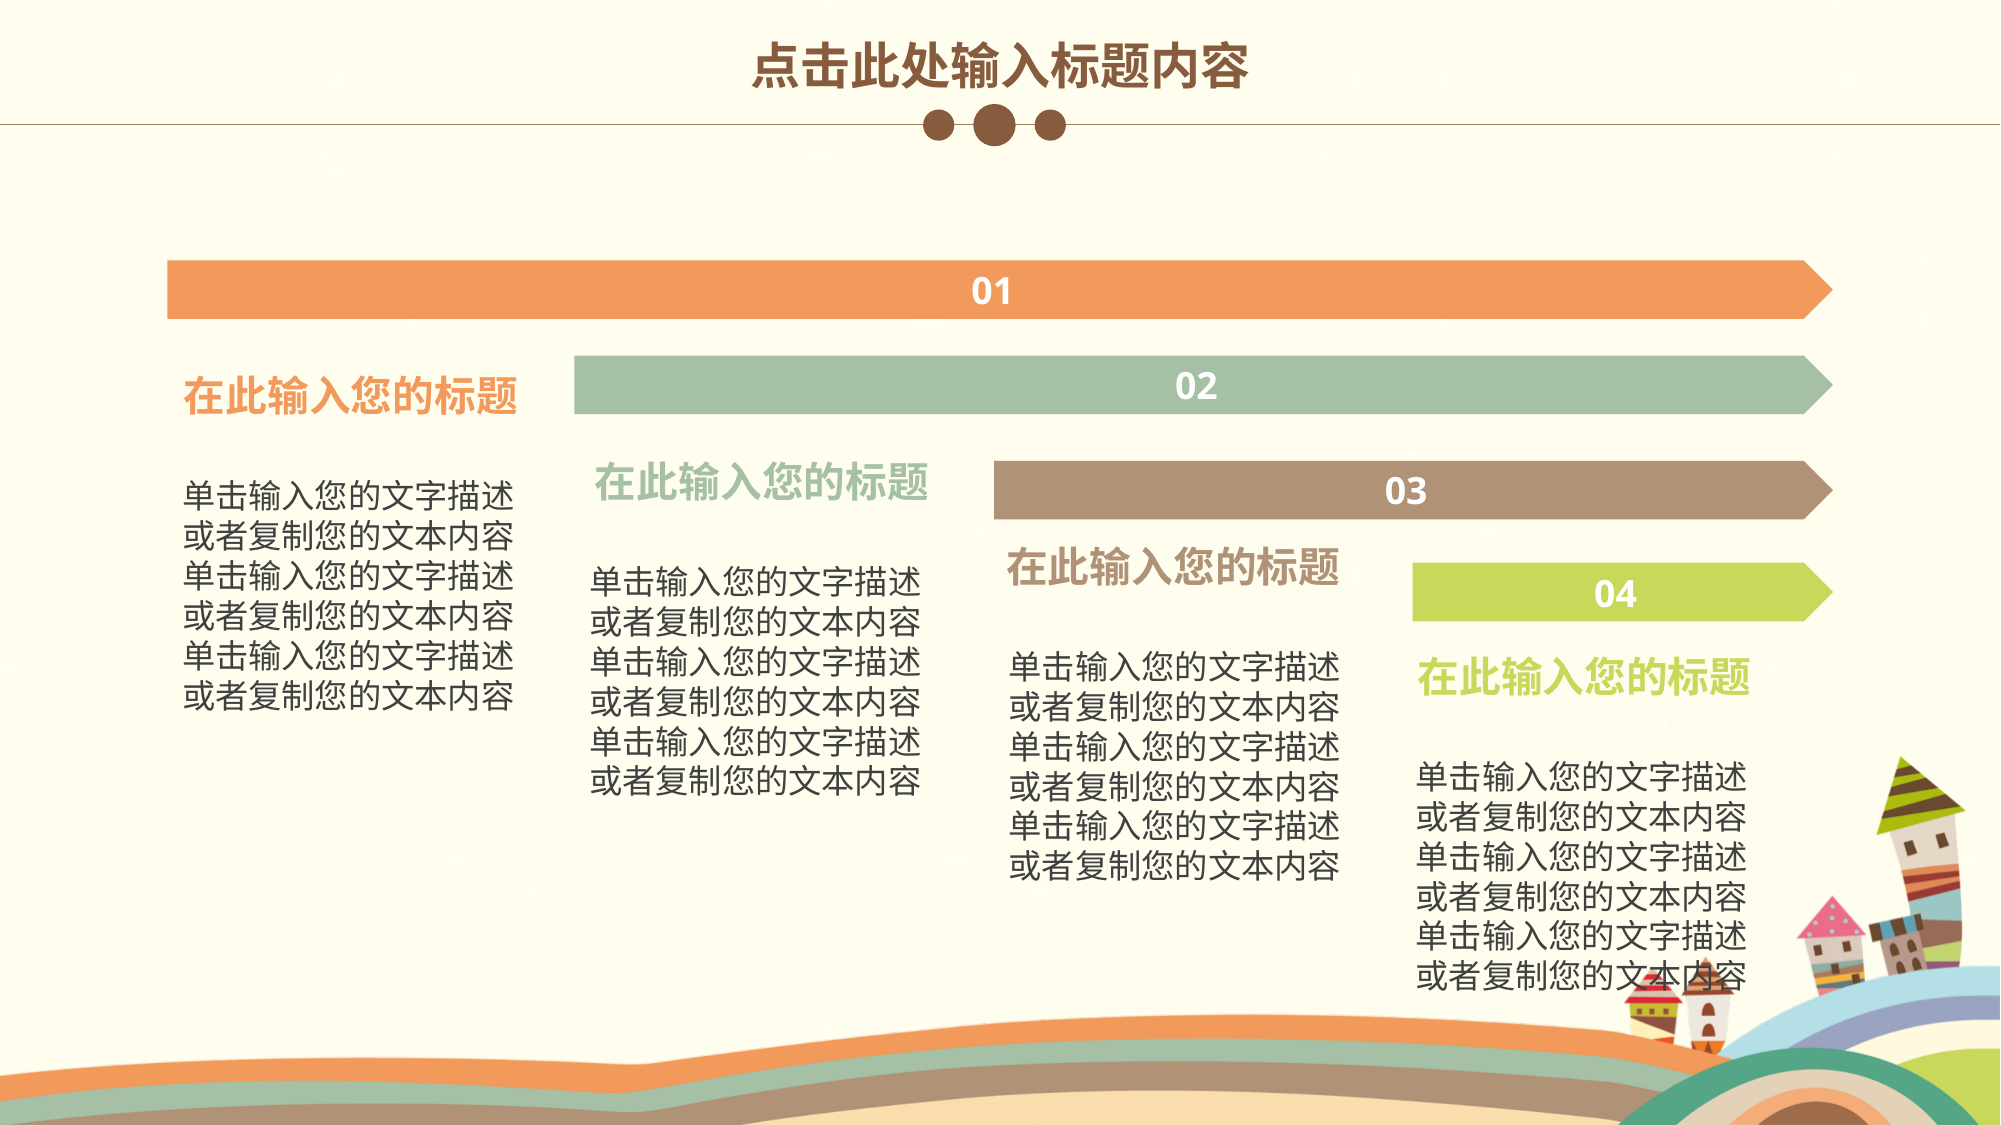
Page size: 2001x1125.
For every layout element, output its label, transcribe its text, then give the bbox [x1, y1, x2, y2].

picture [0, 125, 2000, 1125]
text_box 03 [992, 459, 1835, 521]
picture [0, 0, 2000, 124]
text_box 在此输入您的标题 [168, 362, 533, 428]
text_box 在此输入您的标题 [991, 533, 1356, 599]
text_box 在此输入您的标题 [580, 448, 944, 514]
text_box 02 [573, 354, 1835, 416]
text_box 点击此处输入标题内容 [735, 26, 1266, 102]
text_box 单击输入您的文字描述或者复制您的文本内容单击输入您的文字描述或者复制您的文本内容单击输入您的文字描述或者复制您的文本内容 [167, 467, 540, 802]
text_box 在此输入您的标题 [1402, 643, 1767, 709]
text_box 单击输入您的文字描述或者复制您的文本内容单击输入您的文字描述或者复制您的文本内容单击输入您的文字描述或者复制您的文本内容 [1401, 748, 1774, 1083]
text_box 单击输入您的文字描述或者复制您的文本内容单击输入您的文字描述或者复制您的文本内容单击输入您的文字描述或者复制您的文本内容 [994, 638, 1367, 973]
text_box 04 [1411, 561, 1835, 623]
text_box 01 [166, 259, 1835, 320]
text_box 单击输入您的文字描述或者复制您的文本内容单击输入您的文字描述或者复制您的文本内容单击输入您的文字描述或者复制您的文本内容 [574, 553, 947, 888]
